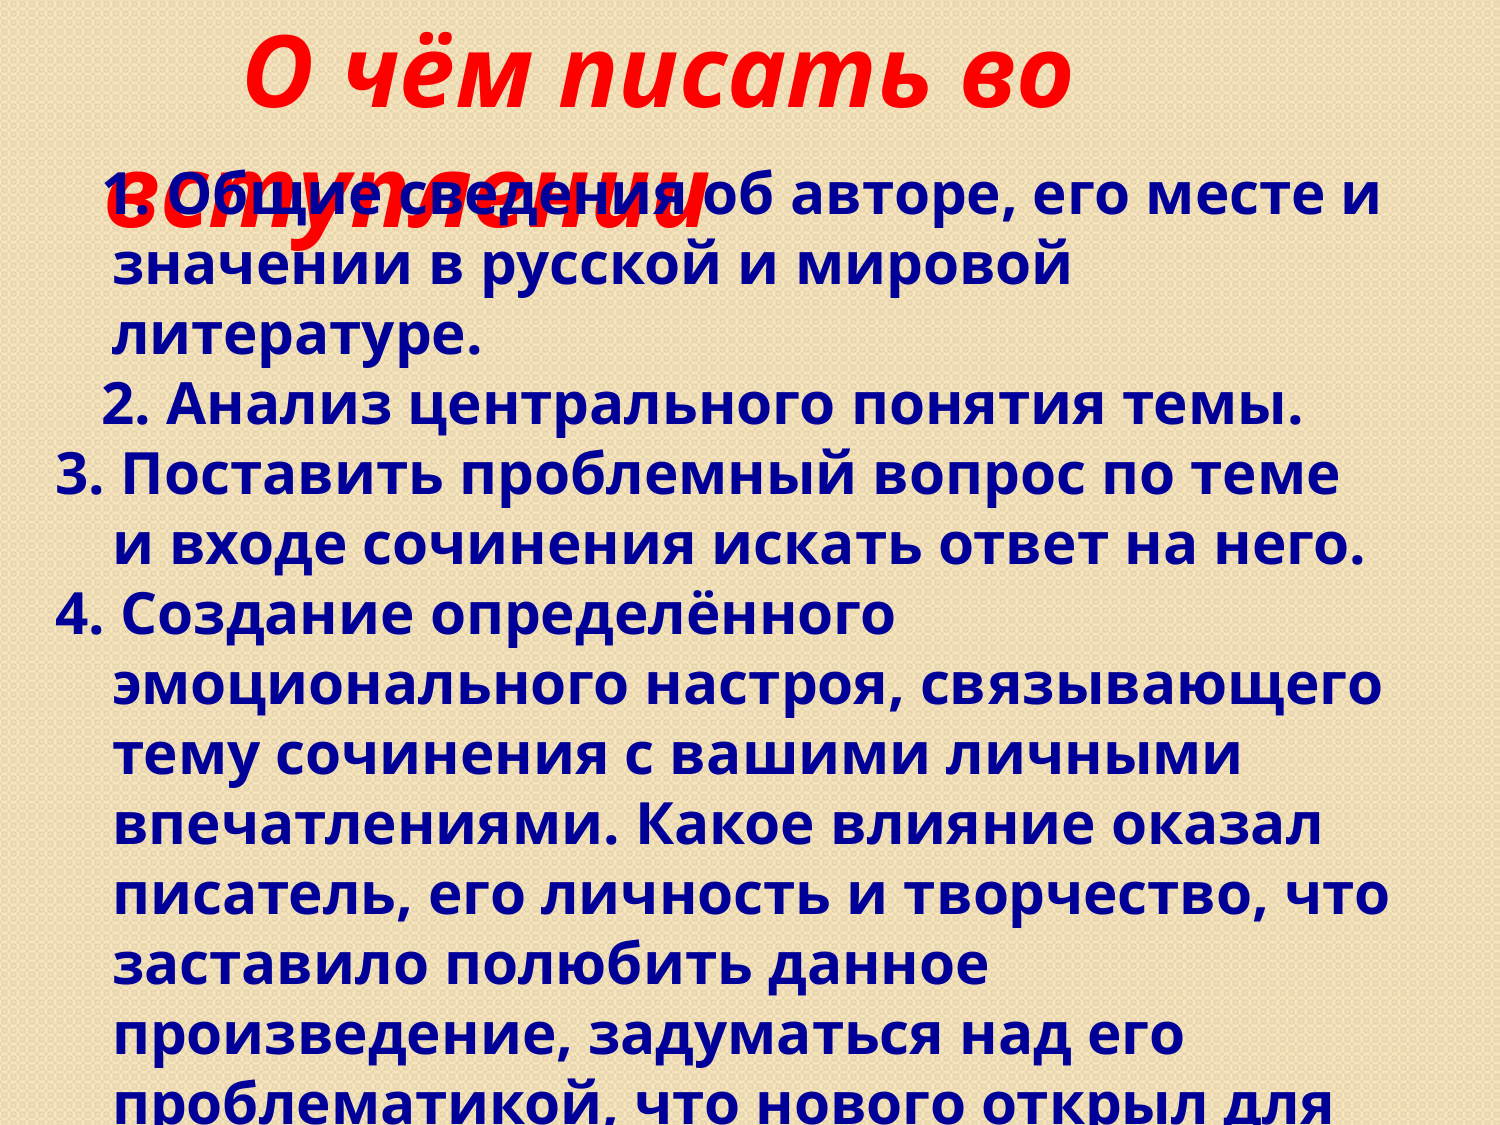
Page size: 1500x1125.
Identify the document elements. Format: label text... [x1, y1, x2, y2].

text_box 1. Общие сведения об авторе, его месте и значении в русской и мировой литературе. 2. Анализ центрального понятия темы. 3. Поставить проблемный вопрос по теме и входе сочинения искать ответ на него. 4. Создание определённого эмоционального настроя, связывающего тему сочинения с вашими личными впечатлениями. Какое влияние оказал писатель, его личность и творчество, что заставило полюбить данное произведение, задуматься над его проблематикой, что нового открыл для вас его автор. 5. Использовать цитату, связанную с ключевым понятием темы. [41, 148, 1412, 1125]
text_box О чём писать во вступлении [88, 0, 1459, 255]
